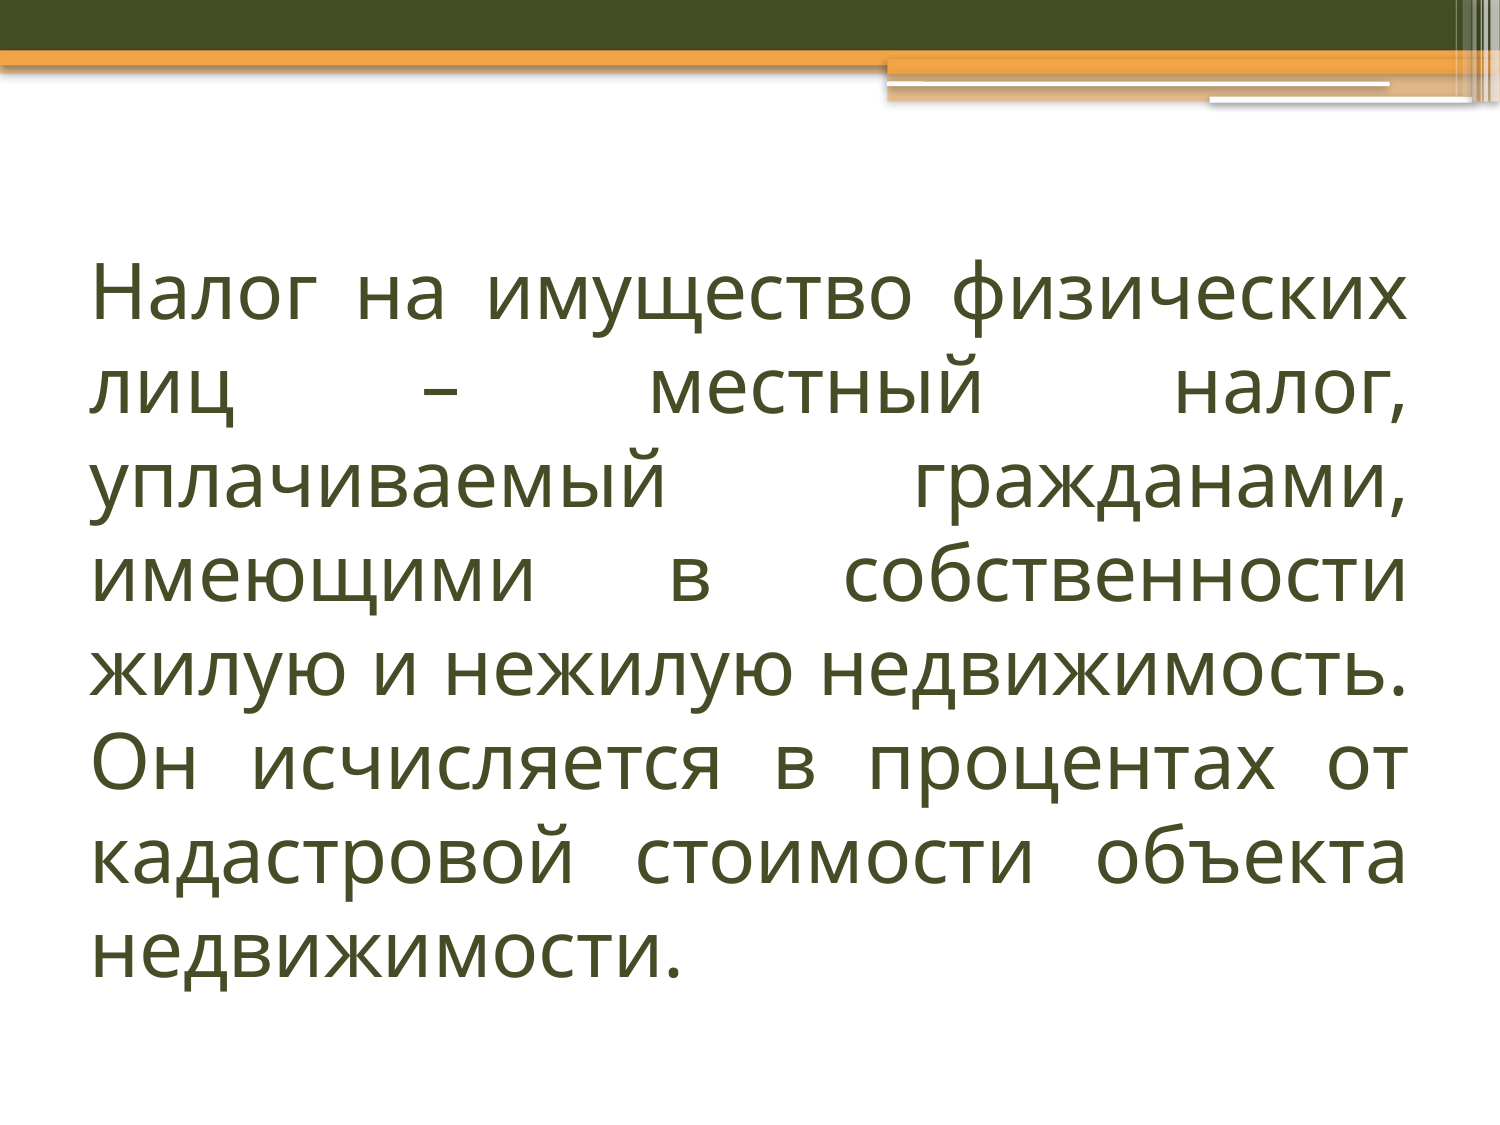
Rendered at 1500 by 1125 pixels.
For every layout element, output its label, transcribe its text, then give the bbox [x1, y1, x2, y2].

title Налог на имущество физических лиц – местный налог, уплачиваемый гражданами, имеющими в собственности жилую и нежилую недвижимость. Он исчисляется в процентах от кадастровой стоимости объекта недвижимости. [75, 187, 1425, 1047]
